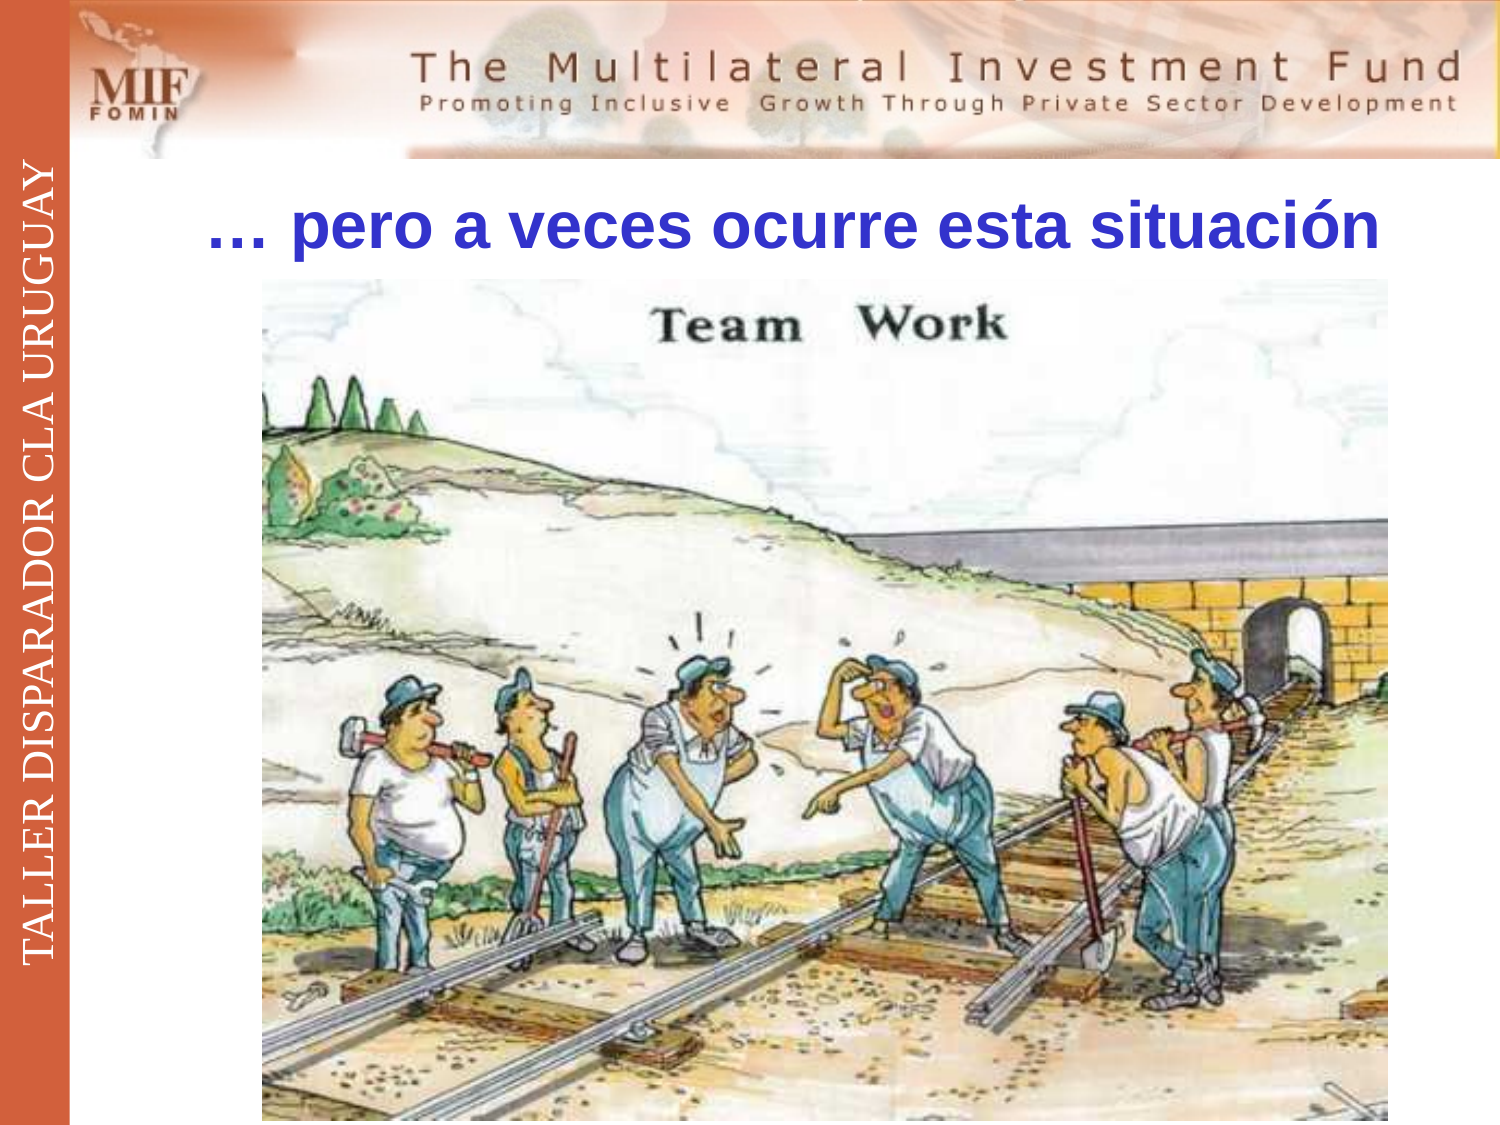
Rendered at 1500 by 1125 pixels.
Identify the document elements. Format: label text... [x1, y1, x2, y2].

picture [262, 279, 1388, 1121]
text_box TALLER DISPARADOR CLA URUGUAY [0, 0, 70, 1125]
picture [62, 0, 1500, 160]
text_box … pero a veces ocurre esta situación [112, 174, 1475, 270]
